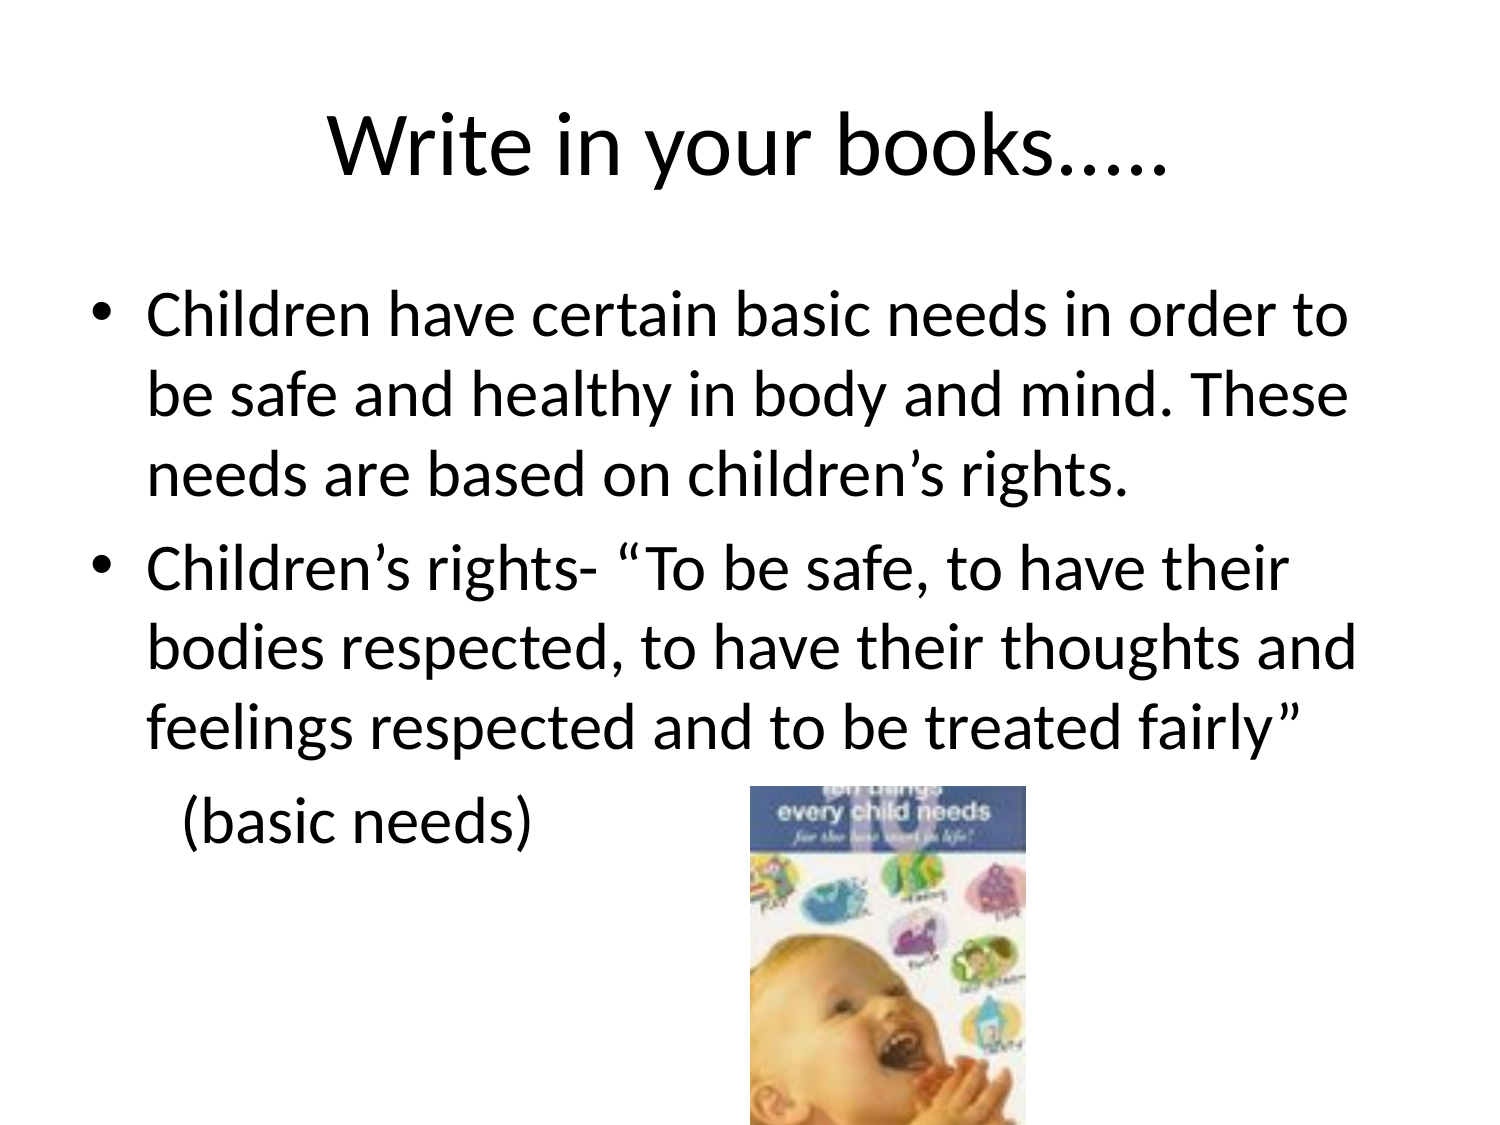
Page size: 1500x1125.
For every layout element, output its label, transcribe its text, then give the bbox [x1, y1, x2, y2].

list Children have certain basic needs in order to be safe and healthy in body and mind. These needs are based on children’s rights. Children’s rights- “To be safe, to have their bodies respected, to have their thoughts and feelings respected and to be treated fairly” (basic needs) [75, 262, 1425, 1005]
title Write in your books..... [75, 45, 1425, 233]
picture [749, 786, 1026, 1125]
